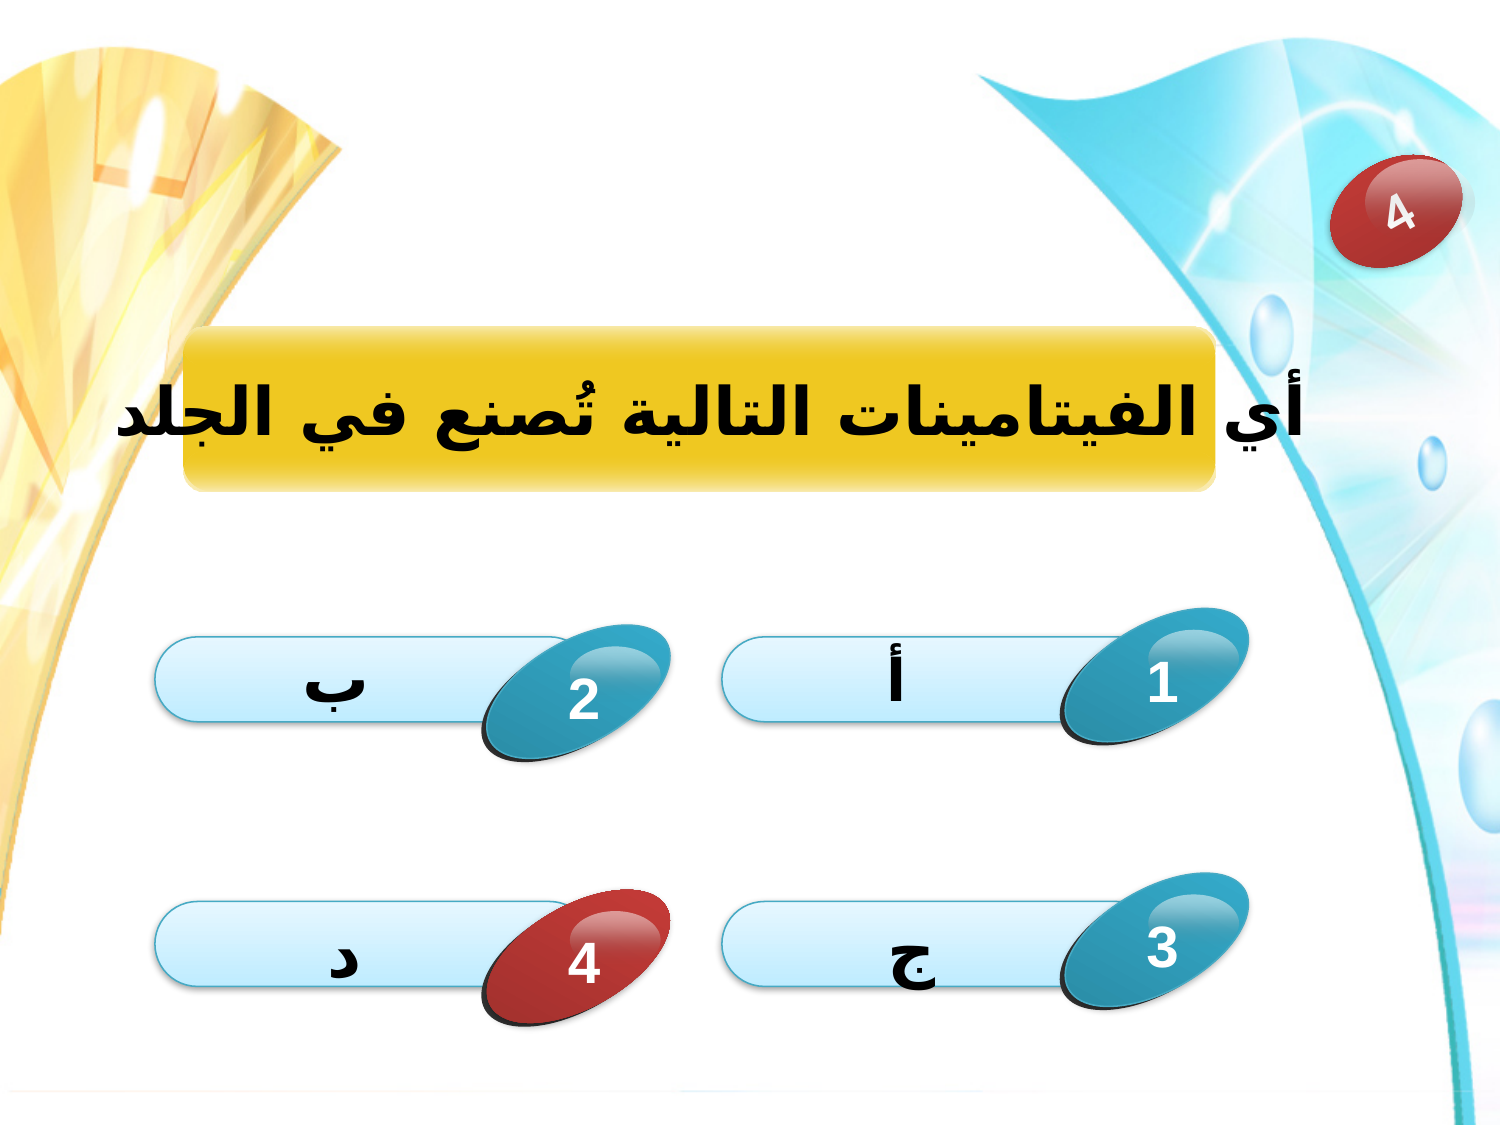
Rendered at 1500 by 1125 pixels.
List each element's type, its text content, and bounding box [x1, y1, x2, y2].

text_box 4 [1330, 178, 1418, 268]
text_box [135, 901, 680, 1036]
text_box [721, 623, 1259, 731]
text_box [182, 325, 1216, 492]
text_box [154, 628, 680, 747]
picture [0, 0, 1500, 1125]
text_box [691, 888, 1259, 997]
